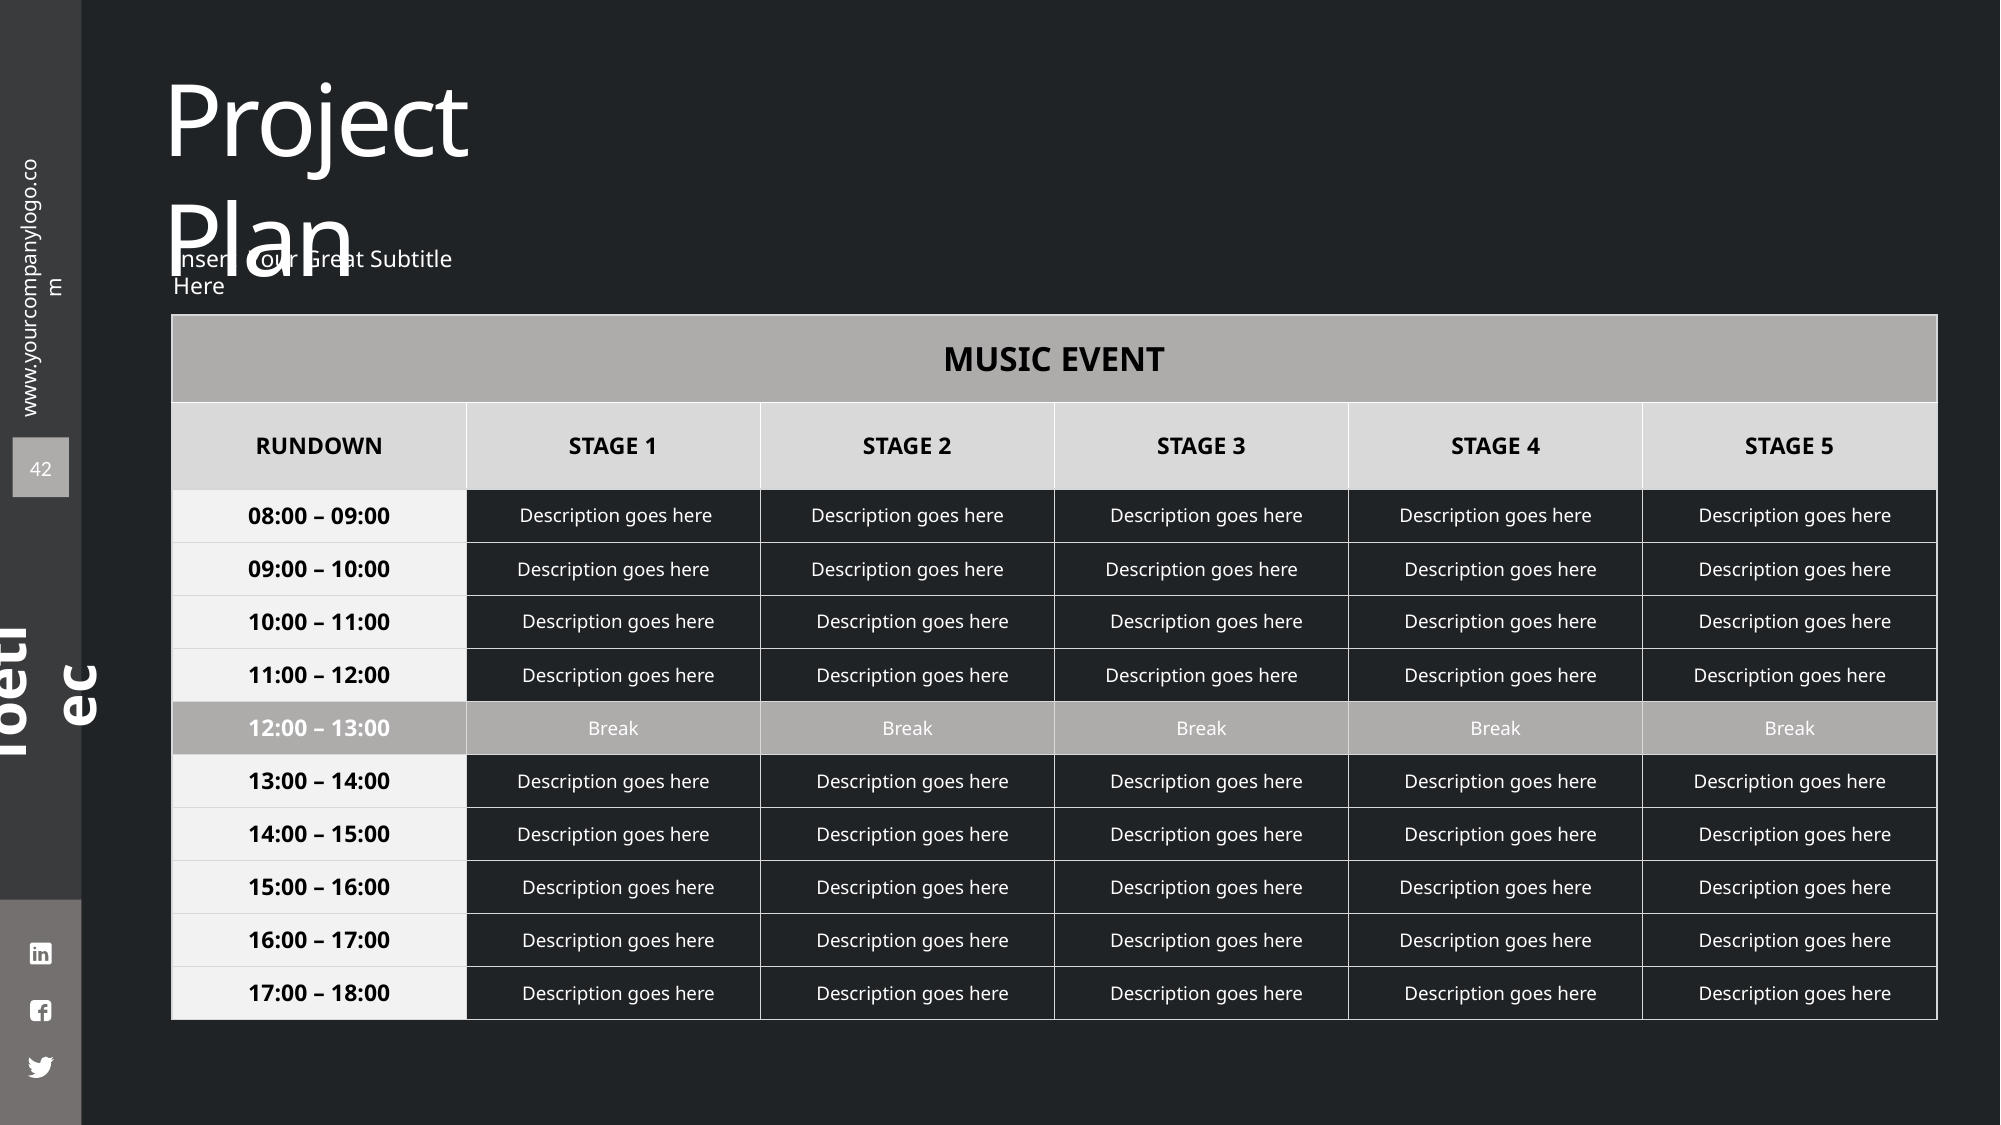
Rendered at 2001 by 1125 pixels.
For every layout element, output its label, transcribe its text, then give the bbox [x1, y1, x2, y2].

table_cell 16:00 – 17:00 [173, 914, 466, 966]
table_cell Description goes here [467, 914, 760, 966]
table_cell Break [1349, 702, 1642, 754]
table_cell Description goes here [761, 596, 1054, 648]
table_cell Description goes here [1349, 490, 1642, 542]
table_cell Description goes here [1643, 649, 1936, 701]
table_cell STAGE 2 [761, 403, 1054, 488]
table_cell Description goes here [761, 967, 1054, 1019]
table_cell Description goes here [1349, 914, 1642, 966]
table_cell 15:00 – 16:00 [173, 861, 466, 913]
table_cell Description goes here [1055, 914, 1348, 966]
table_cell Description goes here [1055, 596, 1348, 648]
table_cell Description goes here [761, 490, 1054, 542]
table_cell 17:00 – 18:00 [173, 967, 466, 1019]
table_cell Description goes here [1349, 967, 1642, 1019]
table_cell Description goes here [1349, 543, 1642, 595]
table_cell Description goes here [1643, 808, 1936, 860]
table_header MUSIC EVENT [173, 316, 1936, 402]
table_cell STAGE 3 [1055, 403, 1348, 488]
table_cell Description goes here [1055, 808, 1348, 860]
table_cell STAGE 5 [1643, 403, 1936, 488]
table_cell Description goes here [467, 649, 760, 701]
table_cell Description goes here [761, 755, 1054, 807]
table_cell Description goes here [761, 543, 1054, 595]
table_cell Description goes here [1349, 861, 1642, 913]
table_cell Description goes here [467, 755, 760, 807]
table_cell Description goes here [761, 914, 1054, 966]
table_cell STAGE 4 [1349, 403, 1642, 488]
table_cell Description goes here [1349, 755, 1642, 807]
table_cell Description goes here [1643, 543, 1936, 595]
table_cell Break [1055, 702, 1348, 754]
table_cell Description goes here [1643, 596, 1936, 648]
table_cell Description goes here [1349, 649, 1642, 701]
table_cell Description goes here [467, 808, 760, 860]
table_cell Description goes here [1055, 861, 1348, 913]
table_cell 10:00 – 11:00 [173, 596, 466, 648]
table_cell Description goes here [1055, 967, 1348, 1019]
table_cell 14:00 – 15:00 [173, 808, 466, 860]
table_cell Description goes here [1643, 914, 1936, 966]
table_cell Break [467, 702, 760, 754]
table_cell 13:00 – 14:00 [173, 755, 466, 807]
table_cell RUNDOWN [173, 403, 466, 488]
text_box Insert Your Great Subtitle Here [158, 237, 512, 307]
table_cell Description goes here [467, 543, 760, 595]
table_cell Description goes here [761, 649, 1054, 701]
table_cell Description goes here [761, 808, 1054, 860]
table_cell Description goes here [467, 490, 760, 542]
table_cell Description goes here [467, 967, 760, 1019]
table_cell 08:00 – 09:00 [173, 490, 466, 542]
table_cell Description goes here [1349, 596, 1642, 648]
table_cell Description goes here [1643, 490, 1936, 542]
table_cell Description goes here [1055, 755, 1348, 807]
table_cell Description goes here [761, 861, 1054, 913]
table_cell 09:00 – 10:00 [173, 543, 466, 595]
text_box Project Plan [147, 116, 677, 236]
table_cell Break [1643, 702, 1936, 754]
slide_number 42 [12, 437, 69, 498]
table_cell Description goes here [1055, 543, 1348, 595]
table_cell Description goes here [1643, 755, 1936, 807]
table_cell Break [761, 702, 1054, 754]
table_cell Description goes here [1349, 808, 1642, 860]
table_cell Description goes here [1643, 861, 1936, 913]
table_cell STAGE 1 [467, 403, 760, 488]
table_cell 11:00 – 12:00 [173, 649, 466, 701]
table_cell Description goes here [1055, 649, 1348, 701]
table_cell Description goes here [1643, 967, 1936, 1019]
table_cell Description goes here [1055, 490, 1348, 542]
table_cell Description goes here [467, 596, 760, 648]
table_cell Description goes here [467, 861, 760, 913]
table_cell 12:00 – 13:00 [173, 702, 466, 754]
